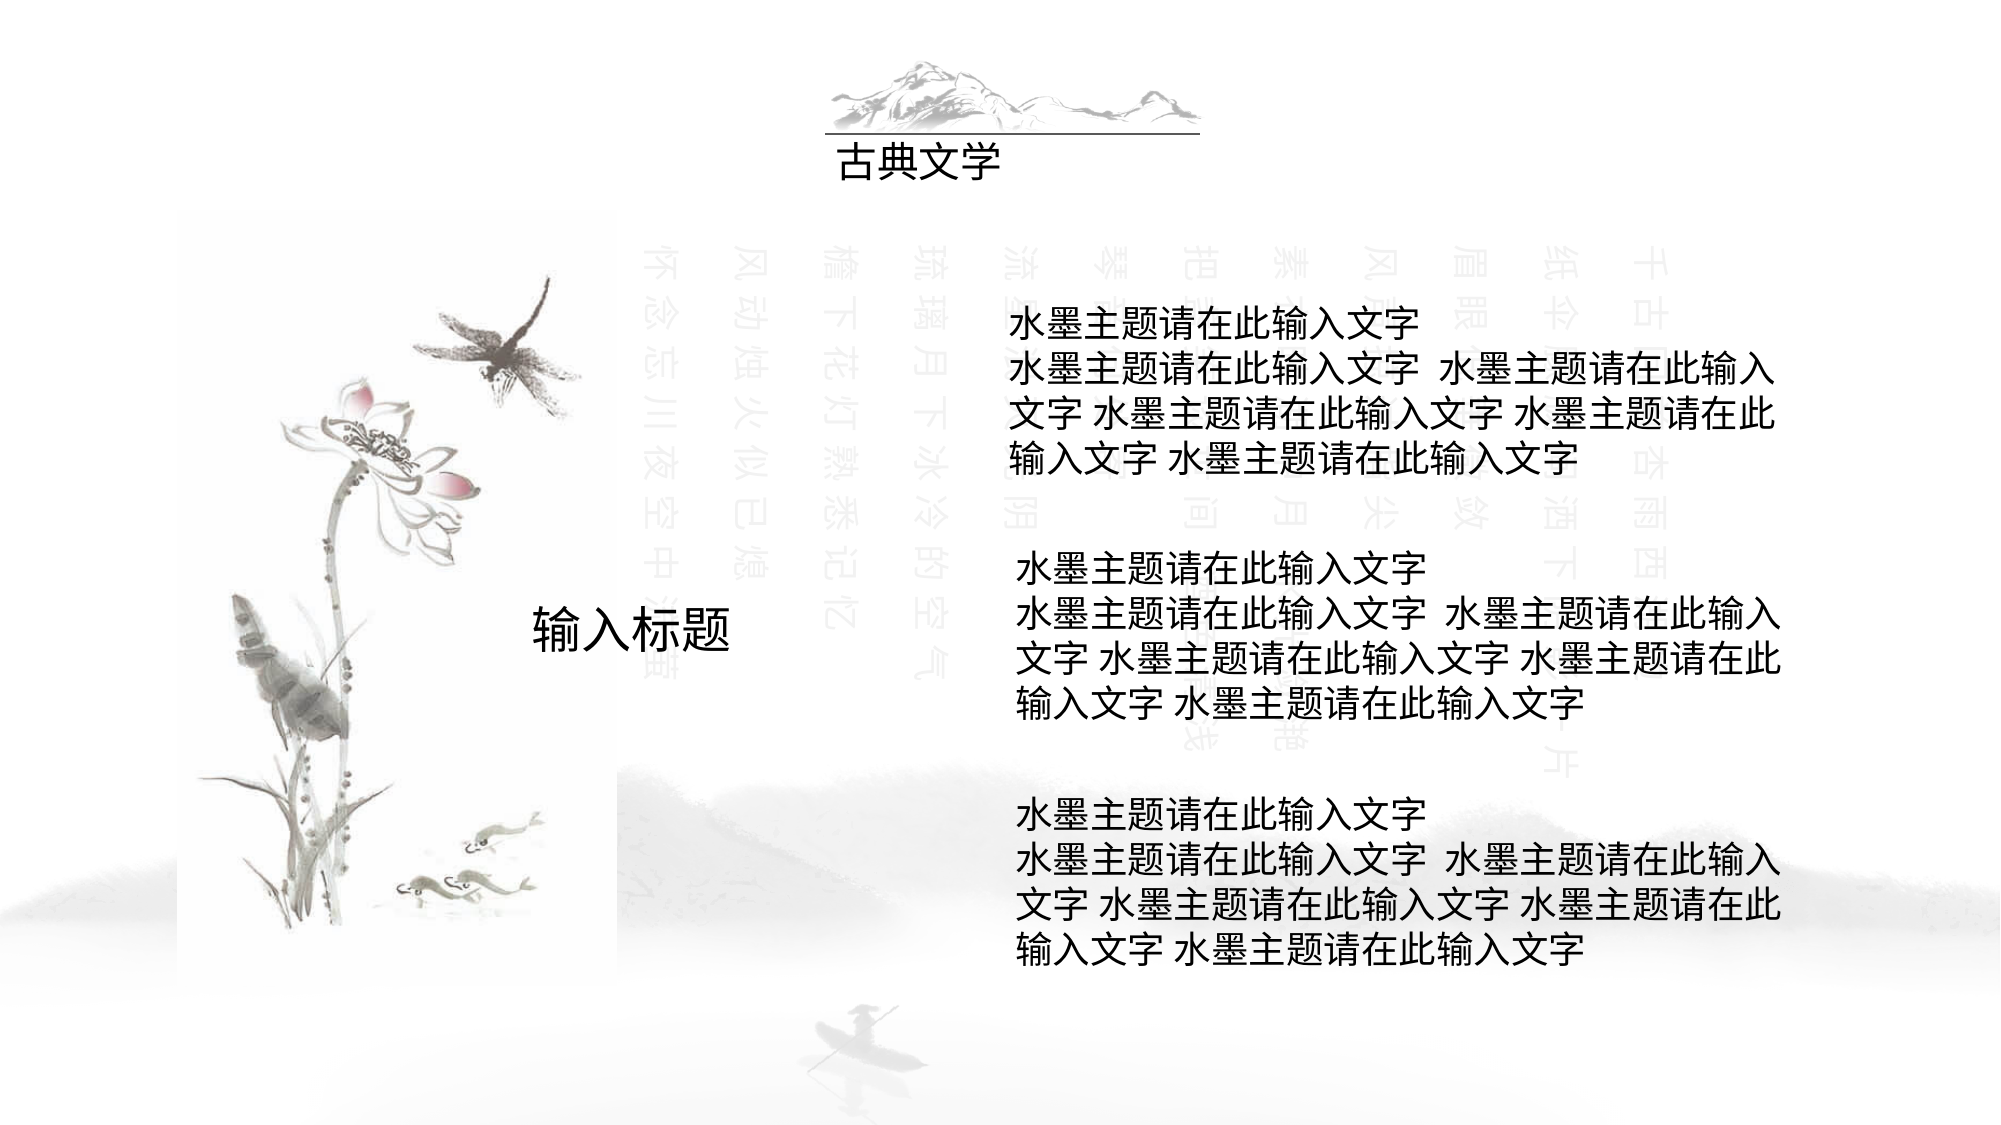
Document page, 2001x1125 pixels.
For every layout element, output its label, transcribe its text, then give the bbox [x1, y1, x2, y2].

picture [1190, 733, 1200, 738]
picture [831, 36, 1222, 150]
text_box 水墨主题请在此输入文字 水墨主题请在此输入文字 水墨主题请在此输入 文字 水墨主题请在此输入文字 水墨主题请在此 输入文字 水墨主题请在此输入文字 [1000, 537, 1798, 733]
text_box 水墨主题请在此输入文字 水墨主题请在此输入文字 水墨主题请在此输入 文字 水墨主题请在此输入文字 水墨主题请在此 输入文字 水墨主题请在此输入文字 [994, 292, 1791, 488]
text_box 水墨主题请在此输入文字 水墨主题请在此输入文字 水墨主题请在此输入 文字 水墨主题请在此输入文字 水墨主题请在此 输入文字 水墨主题请在此输入文字 [1000, 783, 1798, 978]
picture [0, 210, 2000, 1125]
text_box 输入标题 [617, 591, 747, 666]
